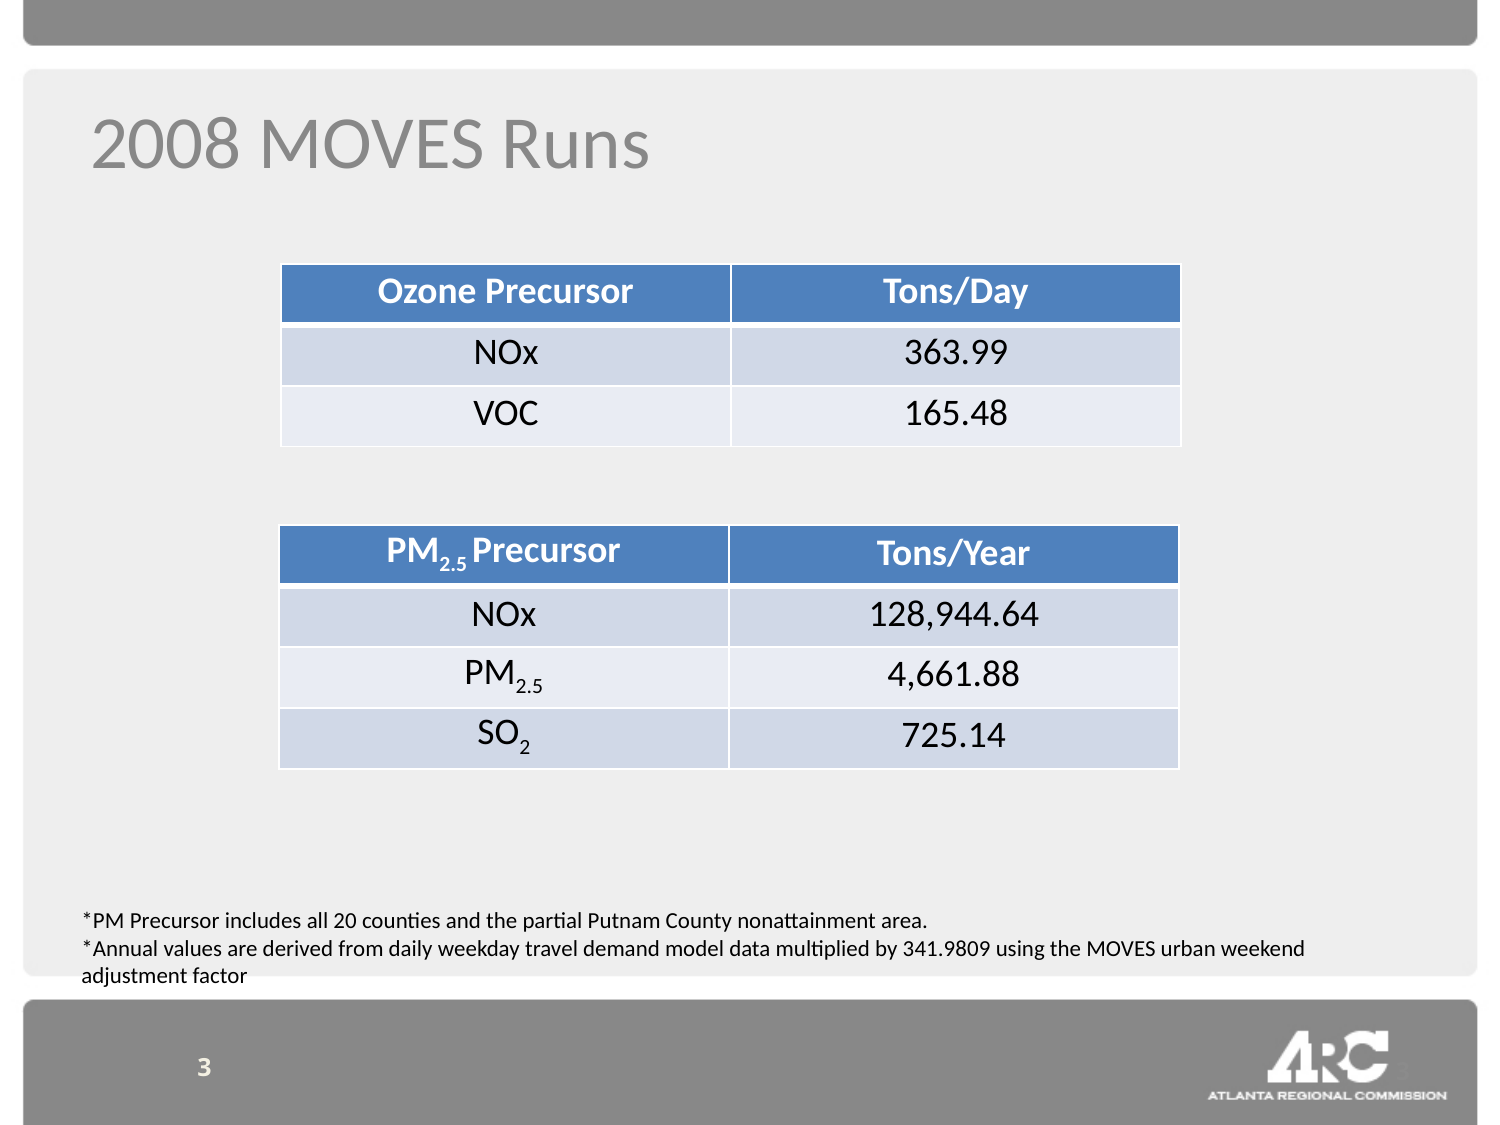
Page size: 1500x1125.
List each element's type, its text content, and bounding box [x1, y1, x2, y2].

slide_number 3 [1074, 1042, 1425, 1103]
text_box 3 [29, 1038, 380, 1098]
table_header Tons/Year [730, 526, 1178, 583]
table_cell 4,661.88 [730, 648, 1178, 707]
table_cell SO2 [280, 709, 728, 768]
table_cell NOx [280, 589, 728, 646]
table_cell PM2.5 [280, 648, 728, 707]
picture [0, 0, 1500, 1125]
table_cell VOC [282, 387, 730, 446]
title 2008 MOVES Runs [75, 45, 1425, 233]
table_cell 725.14 [730, 709, 1178, 768]
table_cell 363.99 [732, 328, 1180, 385]
table_header PM2.5 Precursor [280, 526, 728, 583]
table_header Tons/Day [732, 265, 1180, 322]
table_cell 165.48 [732, 387, 1180, 446]
text_box *PM Precursor includes all 20 counties and the partial Putnam County nonattainment area. *Annual values are derived from daily weekday travel demand model data multiplied by 341.9809 using the MOVES urban weekend adjustment factor [66, 898, 1400, 996]
table_cell NOx [282, 328, 730, 385]
table_cell 128,944.64 [730, 589, 1178, 646]
table_header Ozone Precursor [282, 265, 730, 322]
